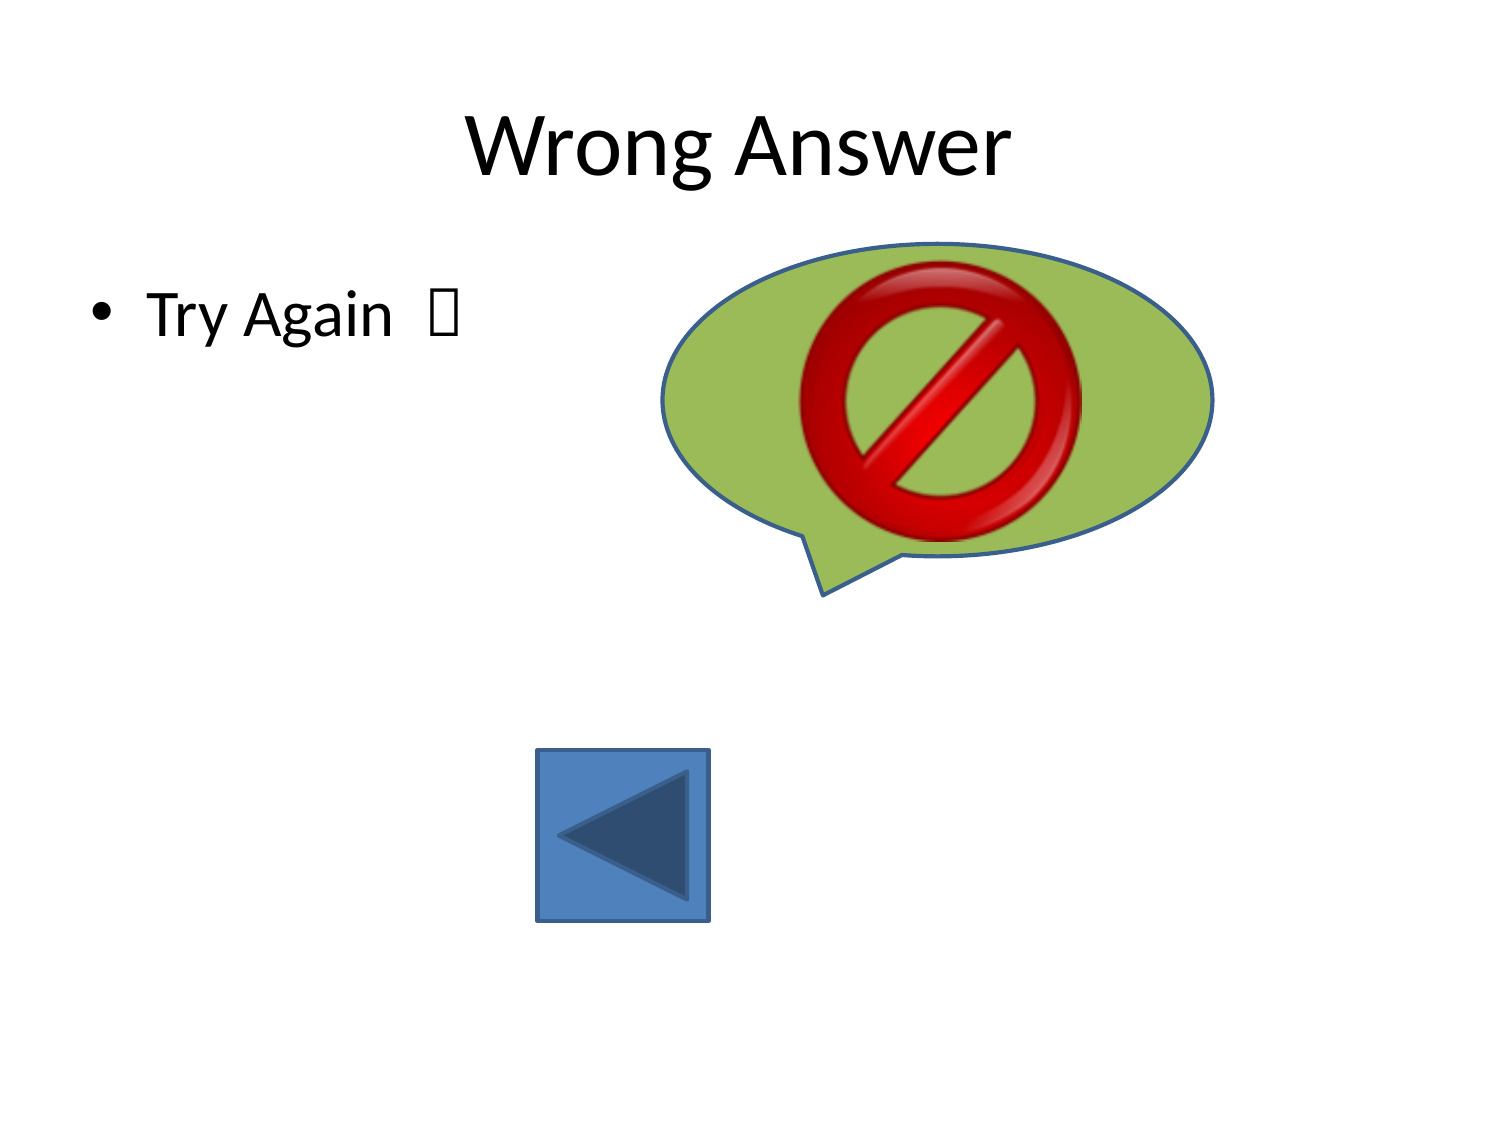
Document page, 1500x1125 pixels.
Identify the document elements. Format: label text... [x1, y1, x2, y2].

picture [793, 258, 1082, 542]
list Try Again  [75, 262, 1425, 1005]
text_box [1085, 265, 1215, 535]
text_box [822, 241, 1053, 256]
text_box [804, 550, 1027, 598]
title Wrong Answer [75, 45, 1425, 233]
text_box [535, 748, 711, 923]
text_box [660, 266, 788, 534]
